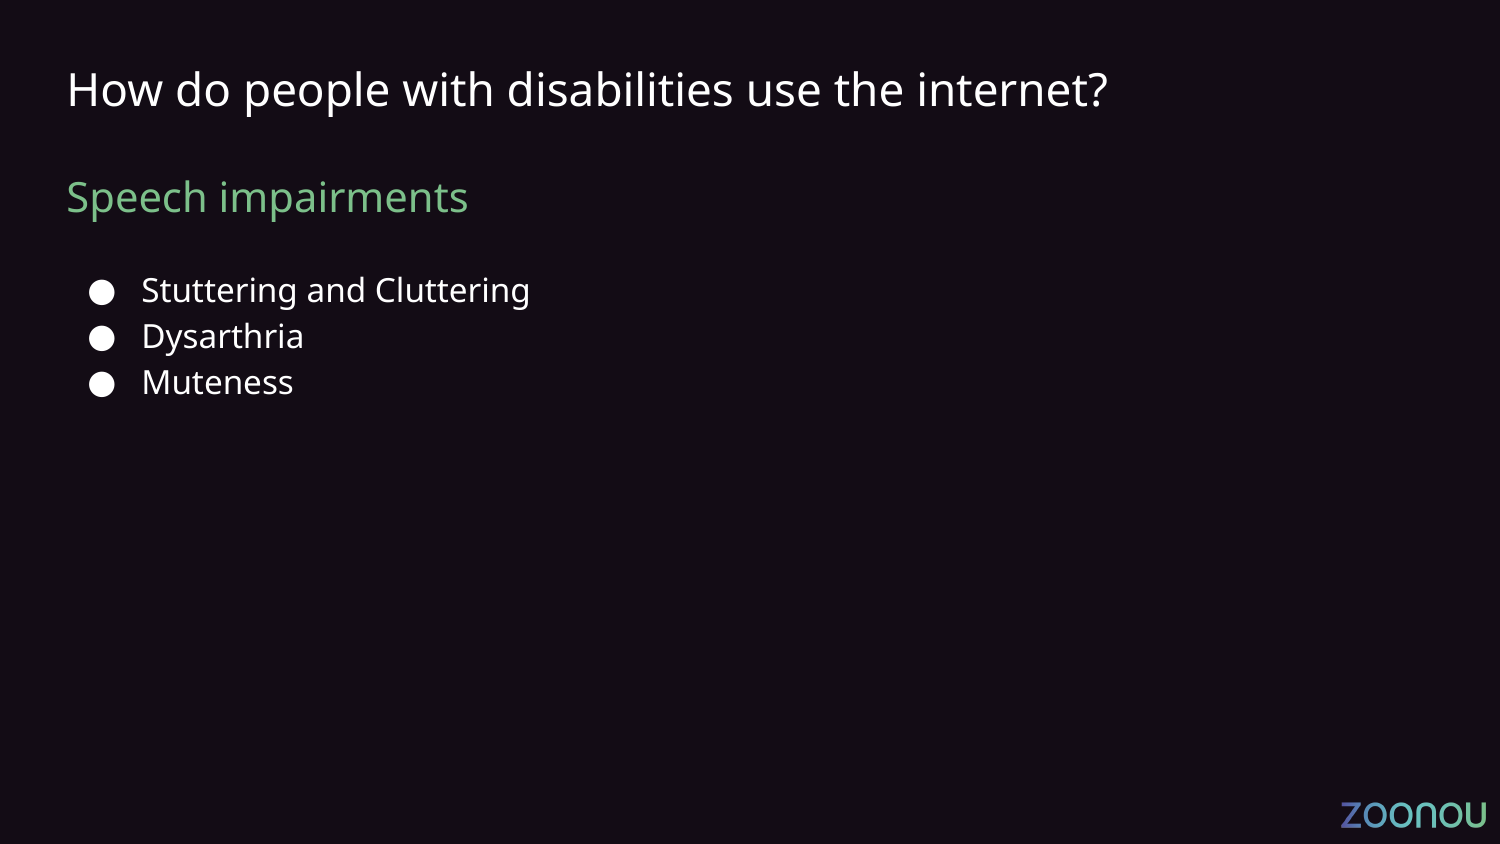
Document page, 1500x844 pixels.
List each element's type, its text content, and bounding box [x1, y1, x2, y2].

title How do people with disabilities use the internet? [51, 45, 1196, 132]
list Stuttering and Cluttering Dysarthria Muteness [51, 248, 1196, 409]
subtitle Speech impairments [51, 148, 1196, 227]
picture [1335, 790, 1492, 833]
